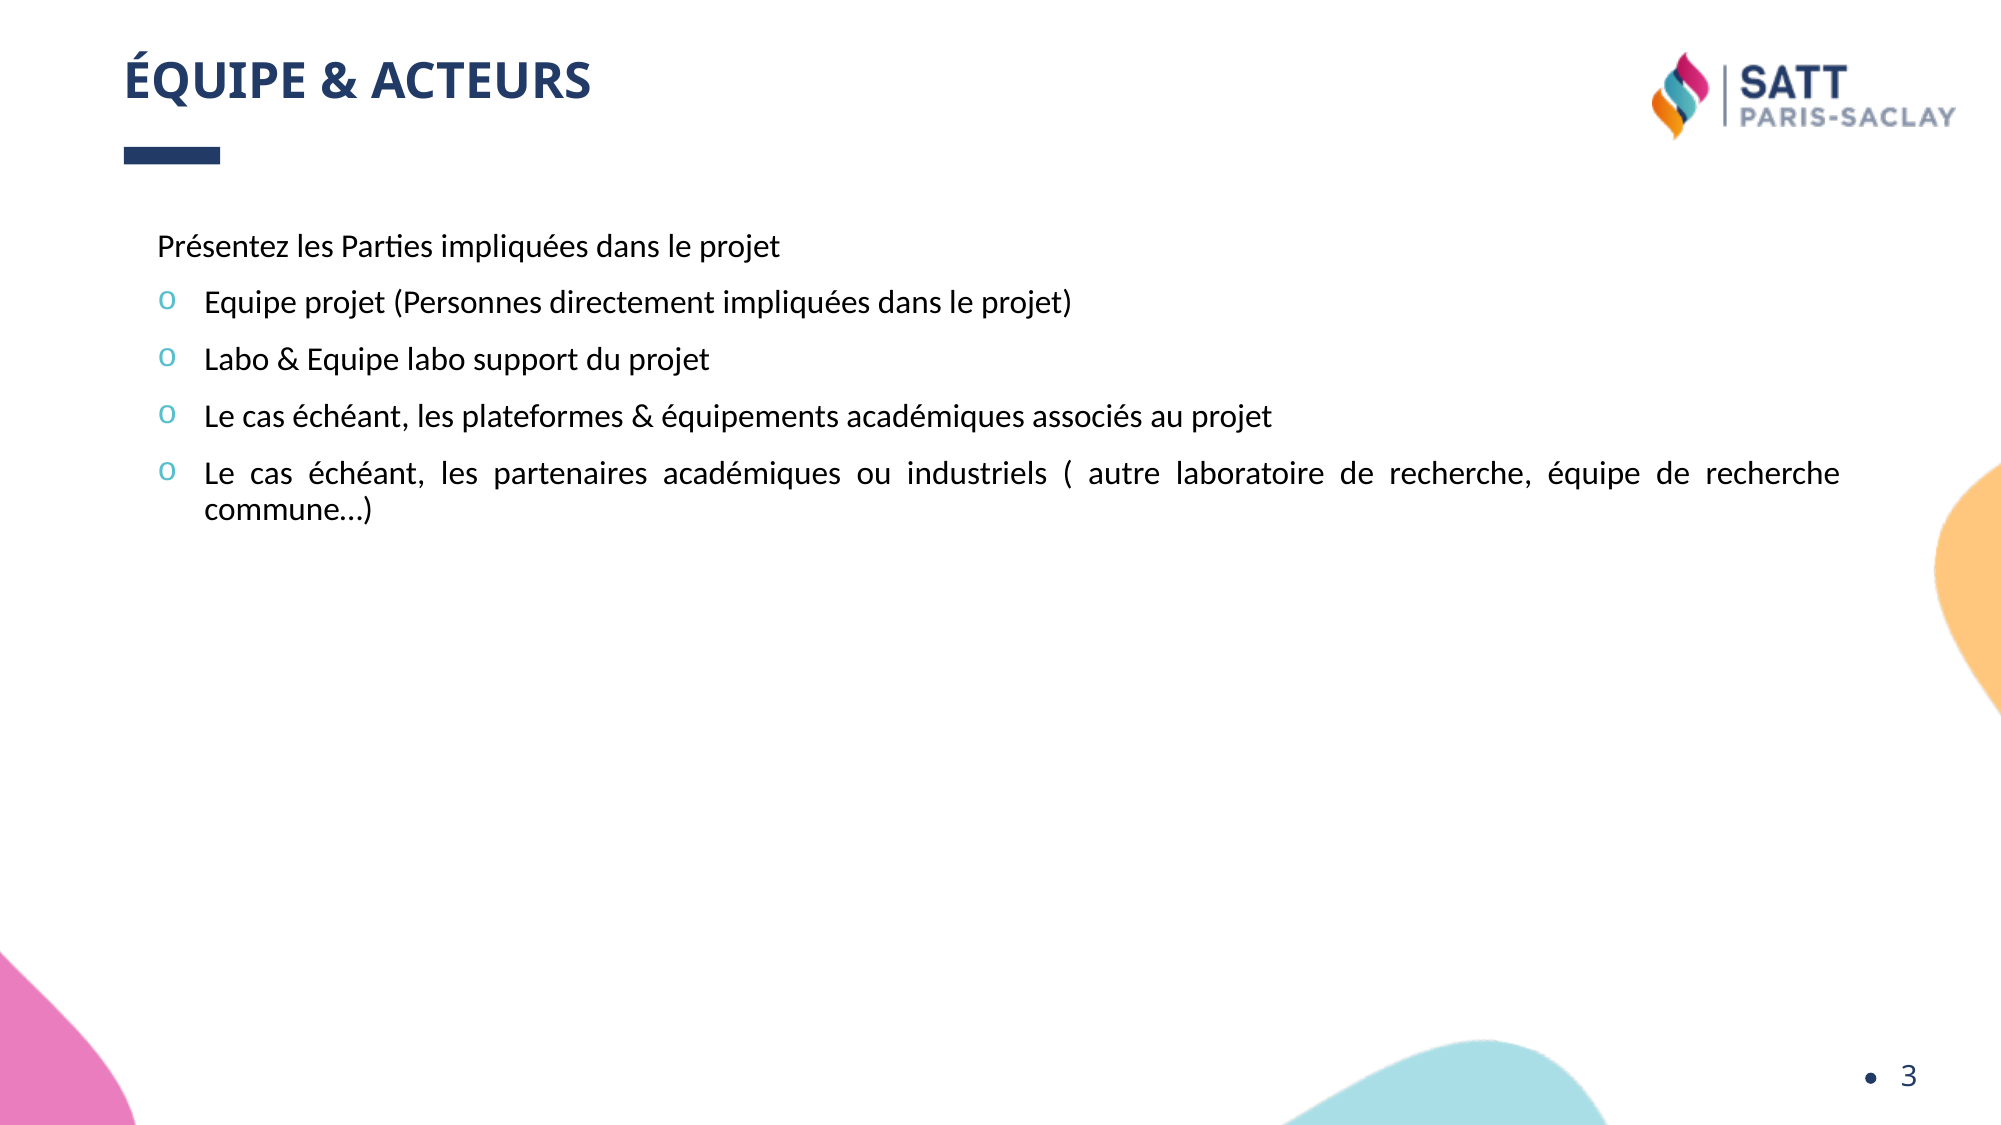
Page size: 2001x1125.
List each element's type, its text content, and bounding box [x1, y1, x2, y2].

list Présentez les Parties impliquées dans le projet Equipe projet (Personnes directement impliquées dans le projet) Labo & Equipe labo support du projet Le cas échéant, les plateformes & équipements académiques associés au projet Le cas échéant, les partenaires académiques ou industriels ( autre laboratoire de recherche, équipe de recherche commune…) [142, 221, 1858, 975]
slide_number 3 [1886, 1050, 2000, 1117]
picture [1652, 52, 1956, 141]
title Équipe & Acteurs [108, 0, 1217, 165]
